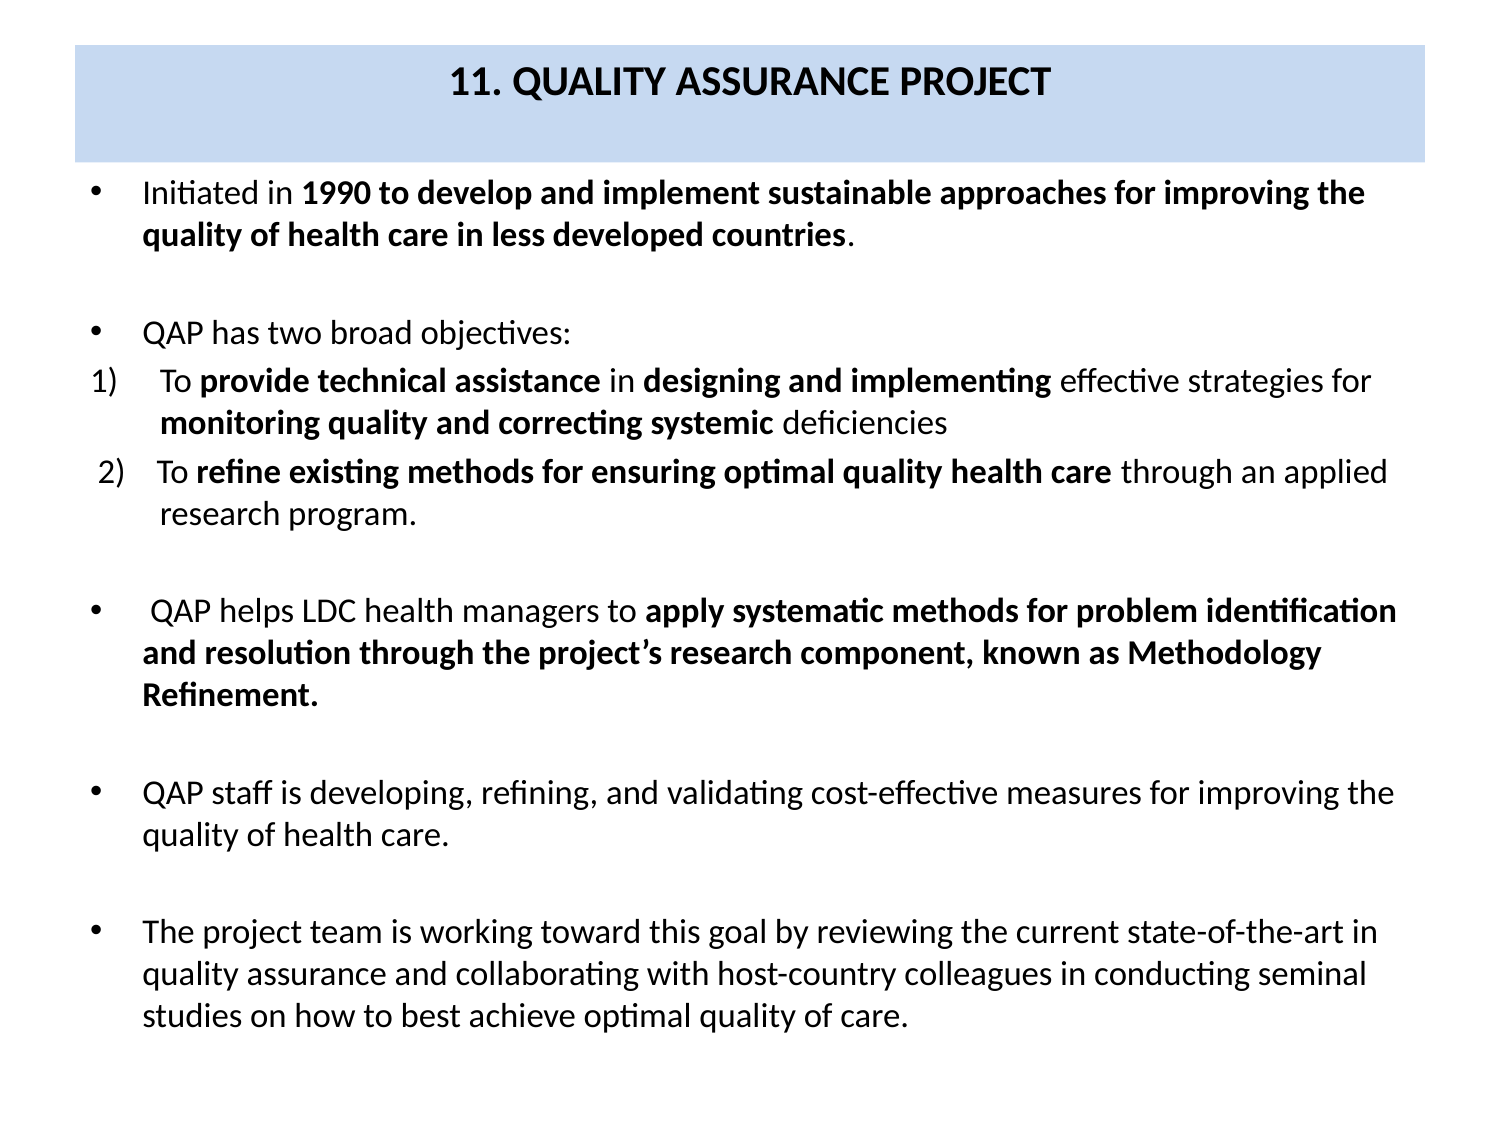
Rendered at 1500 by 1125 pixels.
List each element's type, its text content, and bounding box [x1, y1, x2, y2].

title 11. QUALITY ASSURANCE PROJECT [75, 45, 1425, 162]
list Initiated in 1990 to develop and implement sustainable approaches for improving the quality of health care in less developed countries. QAP has two broad objectives: To provide technical assistance in designing and implementing effective strategies for monitoring quality and correcting systemic deficiencies 2) To refine existing methods for ensuring optimal quality health care through an applied research program. QAP helps LDC health managers to apply systematic methods for problem identification and resolution through the project’s research component, known as Methodology Refinement. QAP staff is developing, refining, and validating cost-effective measures for improving the quality of health care. The project team is working toward this goal by reviewing the current state-of-the-art in quality assurance and collaborating with host-country colleagues in conducting seminal studies on how to best achieve optimal quality of care. [75, 162, 1425, 1050]
